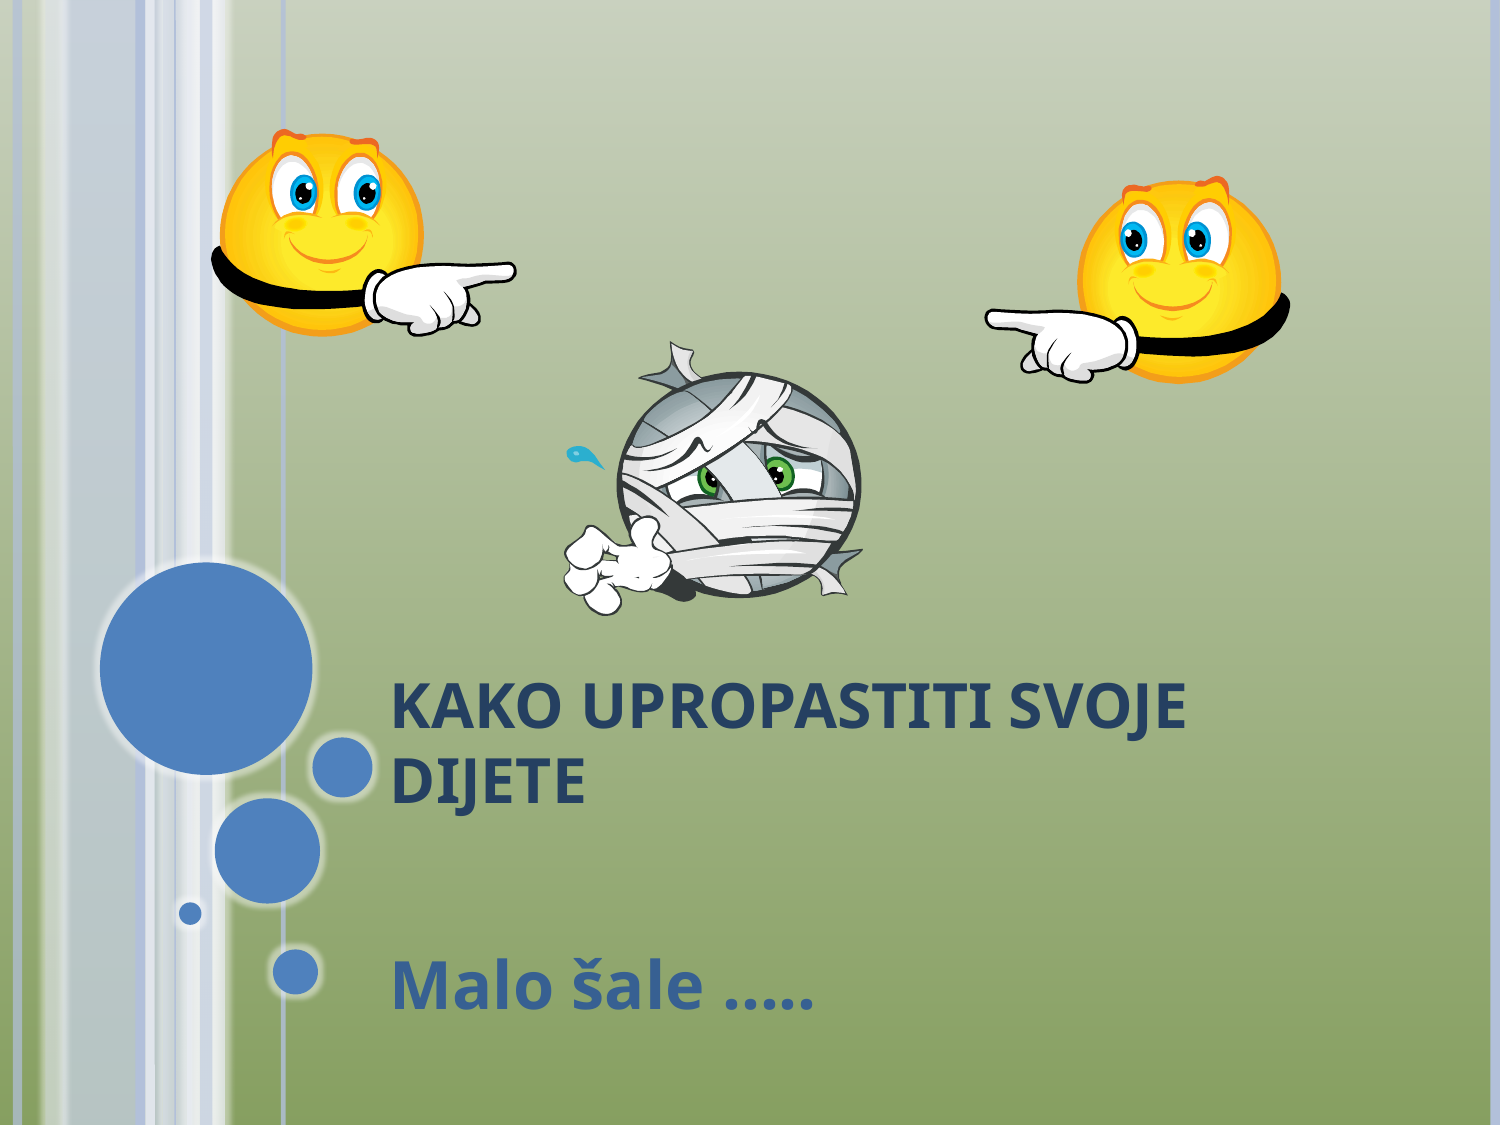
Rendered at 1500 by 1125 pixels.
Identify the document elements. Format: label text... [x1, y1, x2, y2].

picture [561, 339, 865, 618]
title KAKO UPROPASTITI SVOJE DIJETE [375, 512, 1388, 820]
subtitle Malo šale ….. [375, 820, 1388, 1046]
picture [983, 175, 1291, 385]
picture [210, 128, 518, 338]
